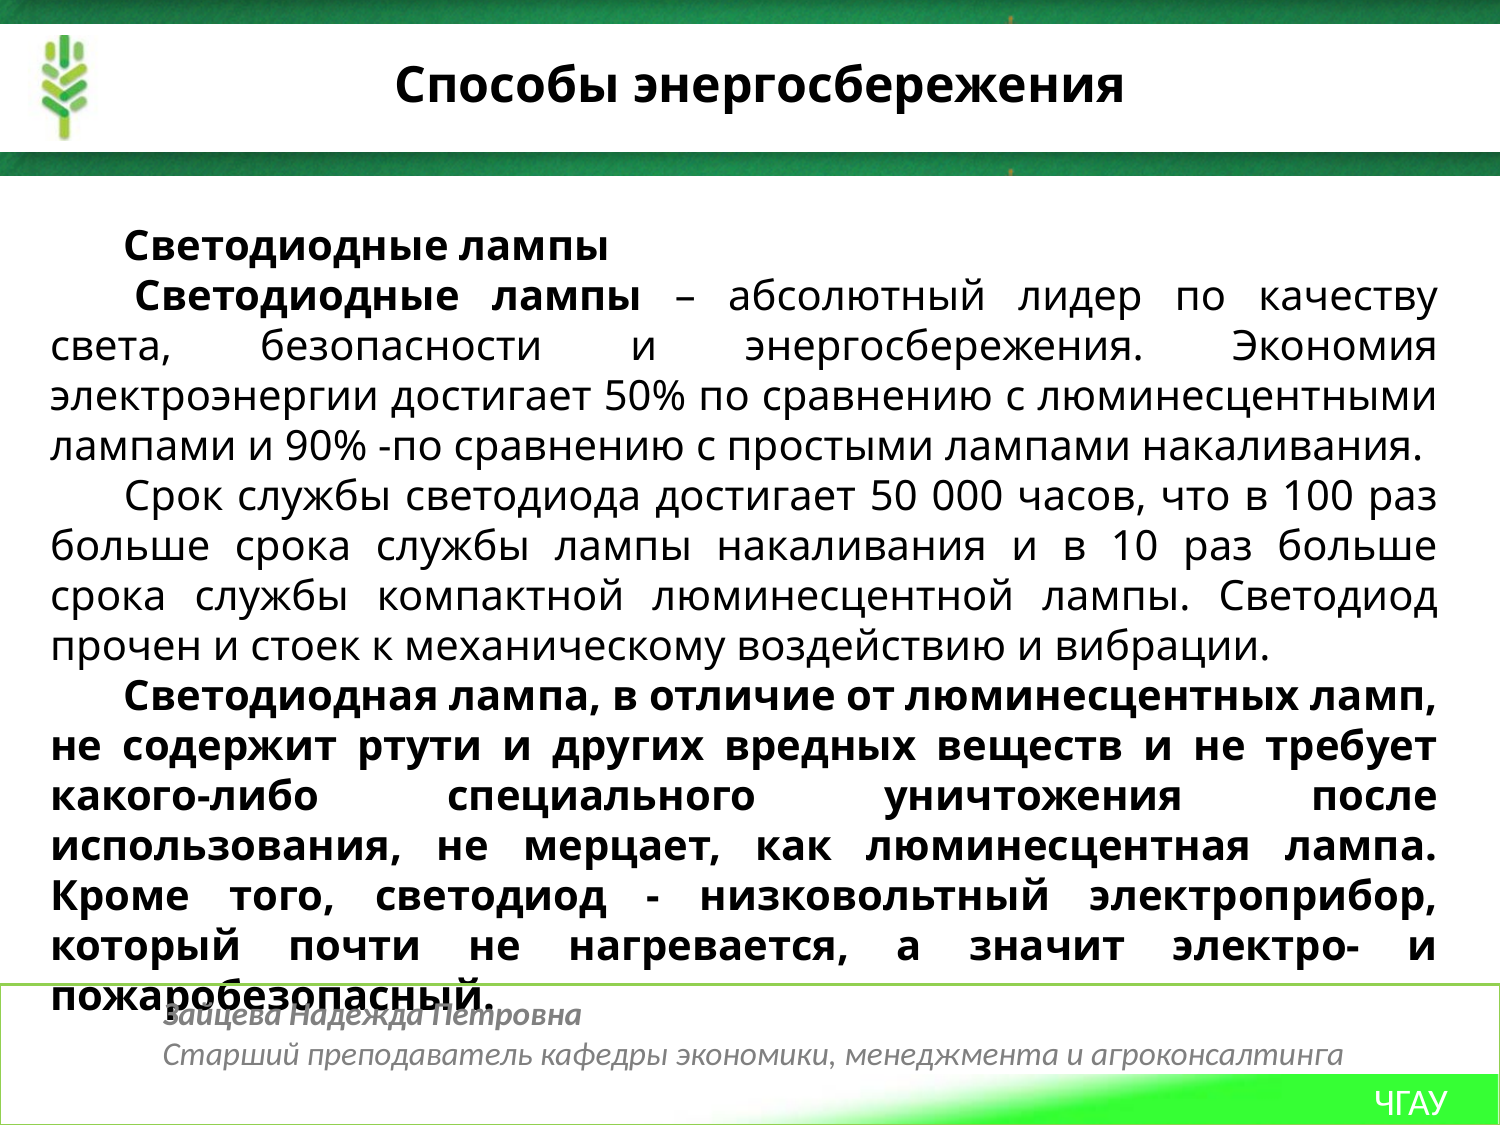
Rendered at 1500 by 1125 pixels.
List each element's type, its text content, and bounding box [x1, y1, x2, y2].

list Светодиодные лампы Светодиодные лампы – абсолютный лидер по качеству света, безопасности и энергосбережения. Экономия электроэнергии достигает 50% по сравнению с люминесцентными лампами и 90% -по сравнению с простыми лампами накаливания. Срок службы светодиода достигает 50 000 часов, что в 100 раз больше срока службы лампы накаливания и в 10 раз больше срока службы компактной люминесцентной лампы. Светодиод прочен и стоек к механическому воздействию и вибрации. Светодиодная лампа, в отличие от люминесцентных ламп, не содержит ртути и других вредных веществ и не требует какого-либо специального уничтожения после использования, не мерцает, как люминесцентная лампа. Кроме того, светодиод - низковольтный электроприбор, который почти не нагревается, а значит электро- и пожаробезопасный. [35, 210, 1454, 961]
picture [11, 34, 118, 141]
picture [0, 152, 1500, 177]
text_box Зайцева Надежда Петровна Старший преподаватель кафедры экономики, менеджмента и агроконсалтинга [0, 984, 1500, 1125]
title Способы энергосбережения [119, 35, 1454, 129]
picture [0, 0, 1500, 24]
picture [304, 1074, 1500, 1125]
